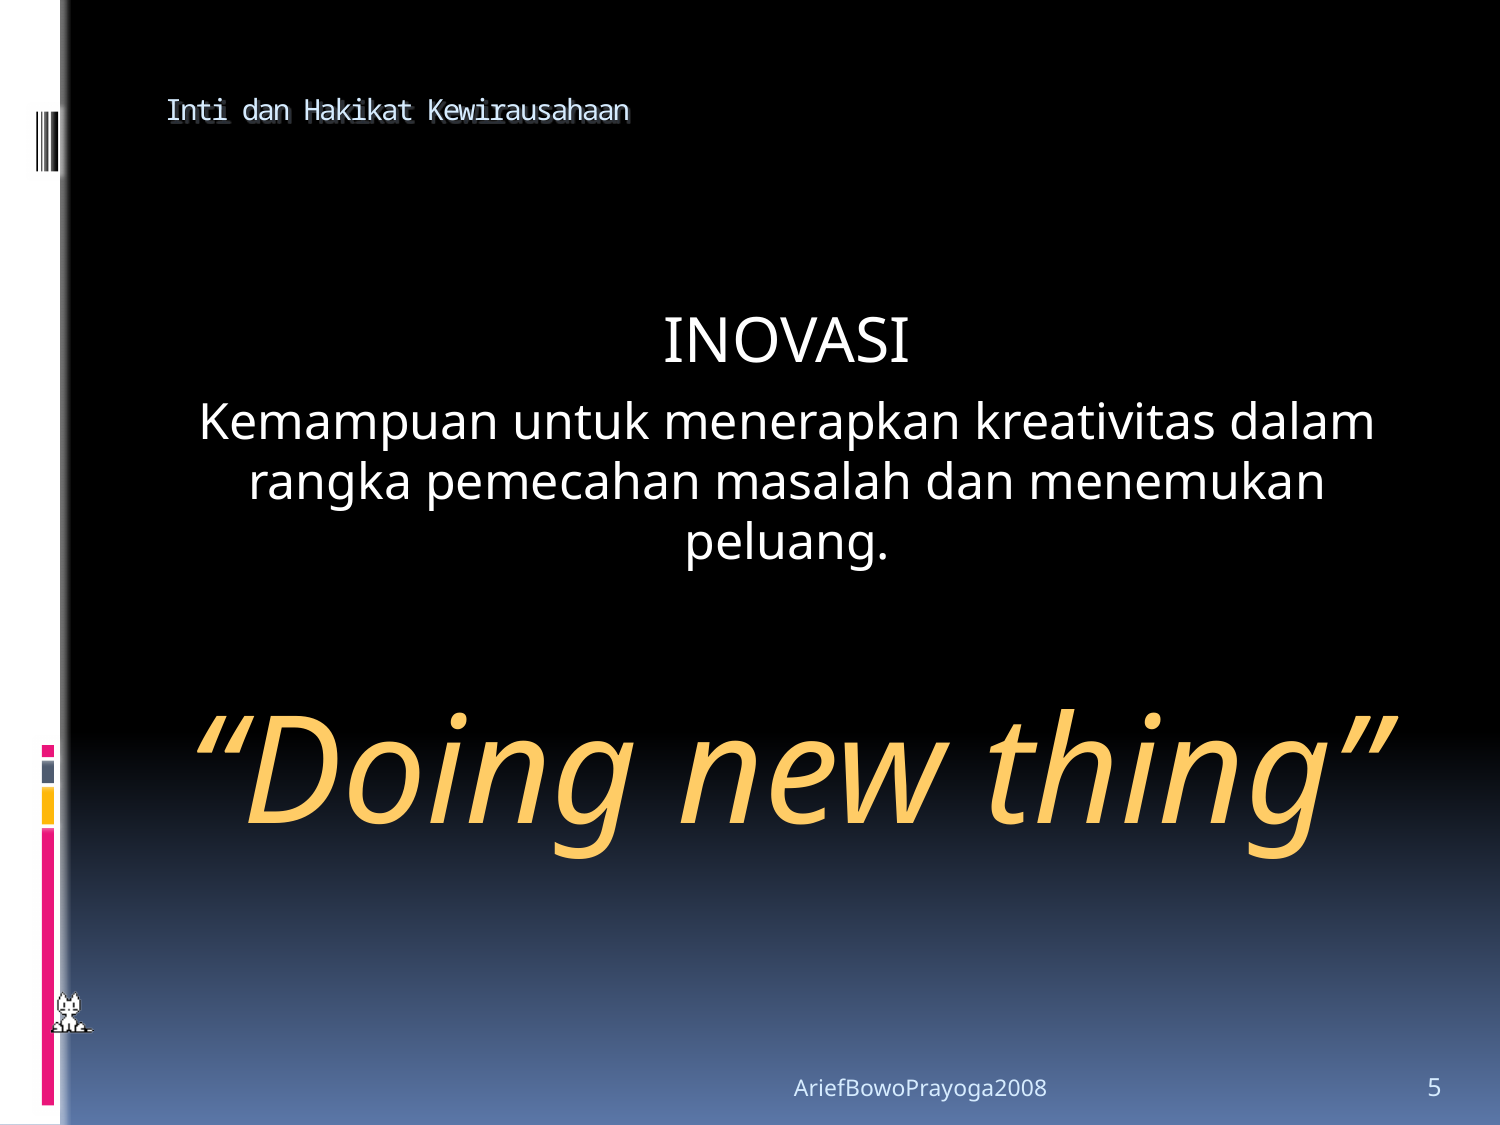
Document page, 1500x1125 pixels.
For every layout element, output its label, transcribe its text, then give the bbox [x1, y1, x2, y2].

picture [43, 987, 94, 1038]
title Inti dan Hakikat Kewirausahaan [150, 83, 1425, 234]
footer AriefBowoPrayoga2008 [150, 1052, 1063, 1113]
slide_number 5 [1412, 1052, 1488, 1113]
list INOVASI Kemampuan untuk menerapkan kreativitas dalam rangka pemecahan masalah dan menemukan peluang. “Doing new thing” [150, 292, 1425, 1043]
